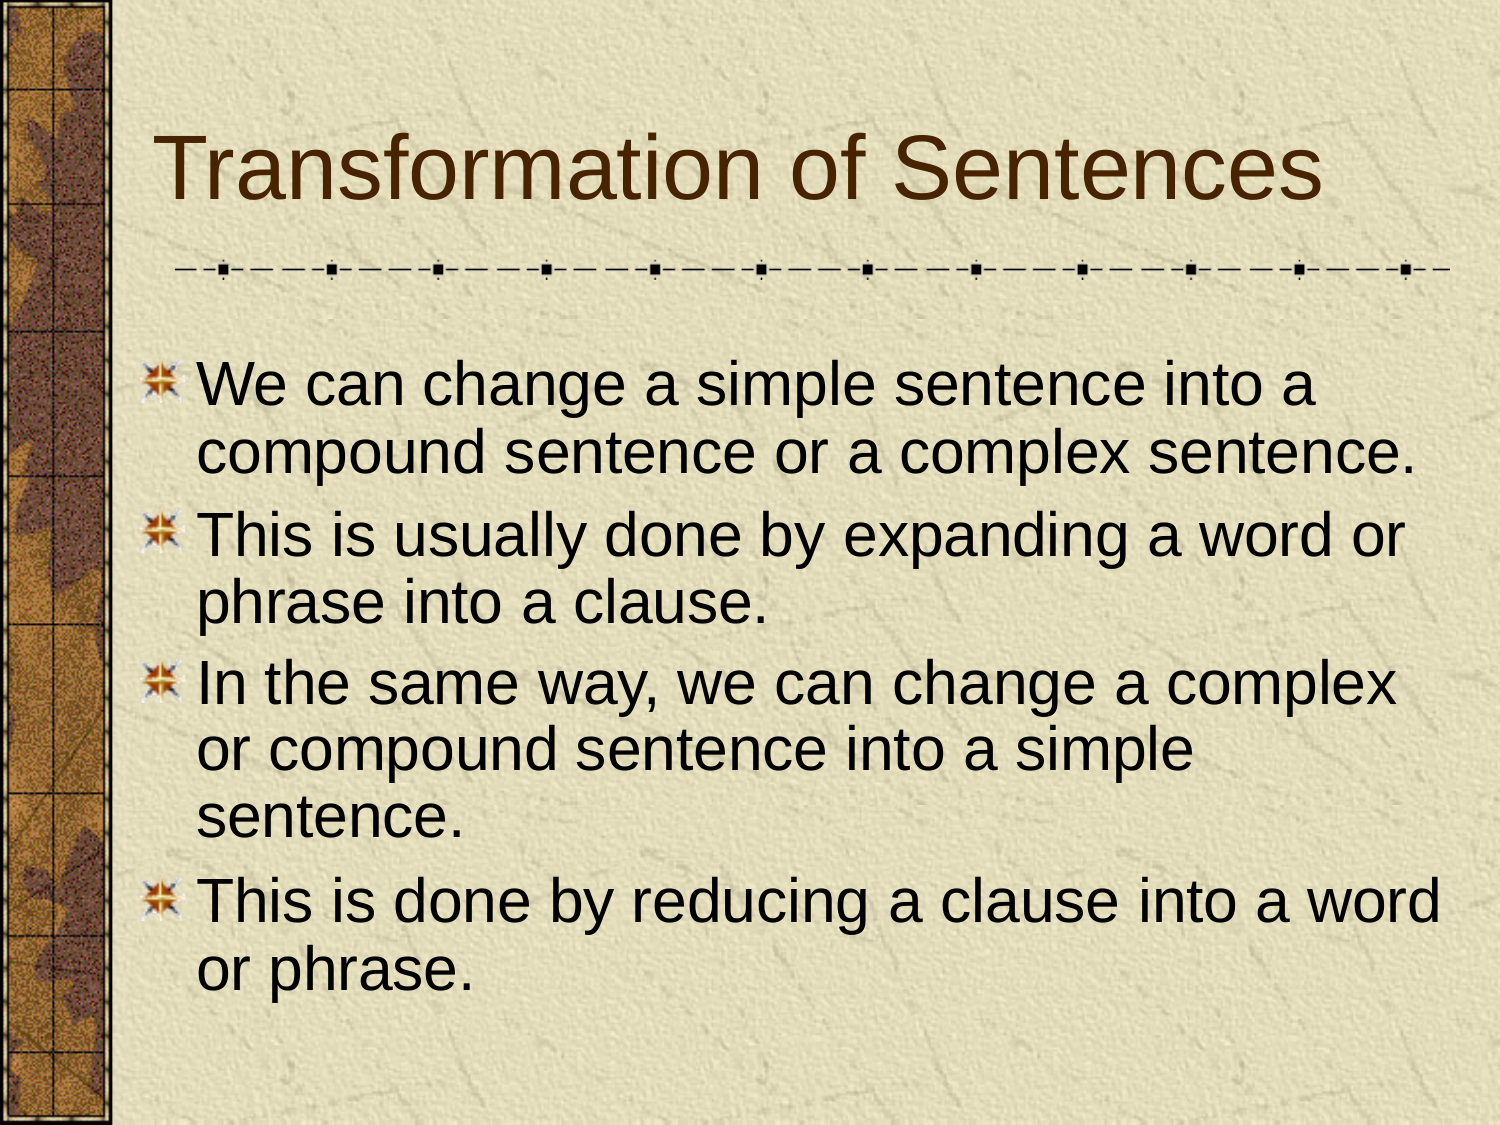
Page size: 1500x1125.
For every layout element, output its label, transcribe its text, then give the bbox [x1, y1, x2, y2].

title Transformation of Sentences [150, 105, 1332, 279]
picture [0, 0, 1500, 1125]
list We can change a simple sentence into a compound sentence or a complex sentence. This is usually done by expanding a word or phrase into a clause. In the same way, we can change a complex or compound sentence into a simple sentence. This is done by reducing a clause into a word or phrase. [12, 279, 1488, 1003]
